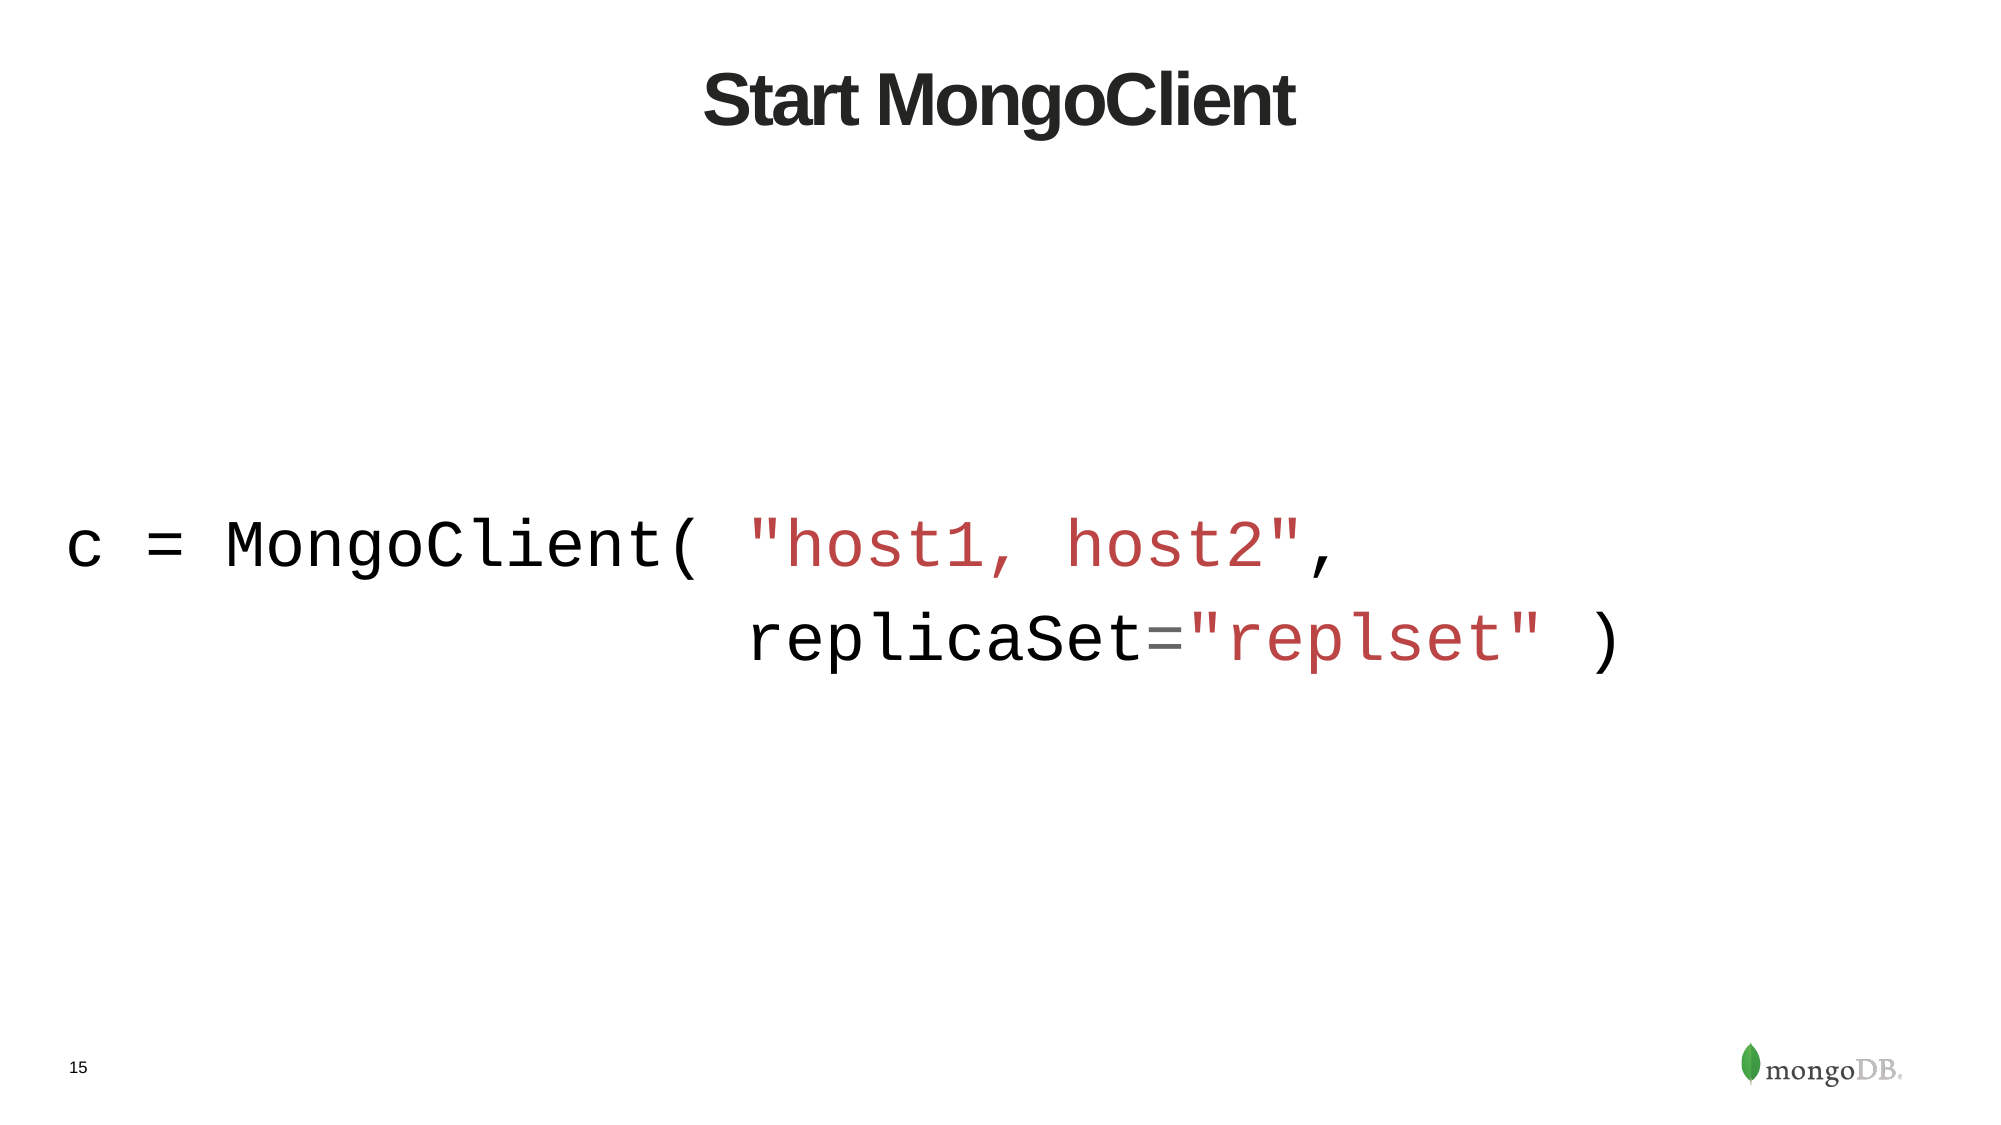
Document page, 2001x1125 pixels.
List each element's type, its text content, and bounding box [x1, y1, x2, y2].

title Start MongoClient [99, 1, 1900, 190]
list c = MongoClient( "host1, host2", replicaSet="replset" ) [50, 241, 1953, 1058]
